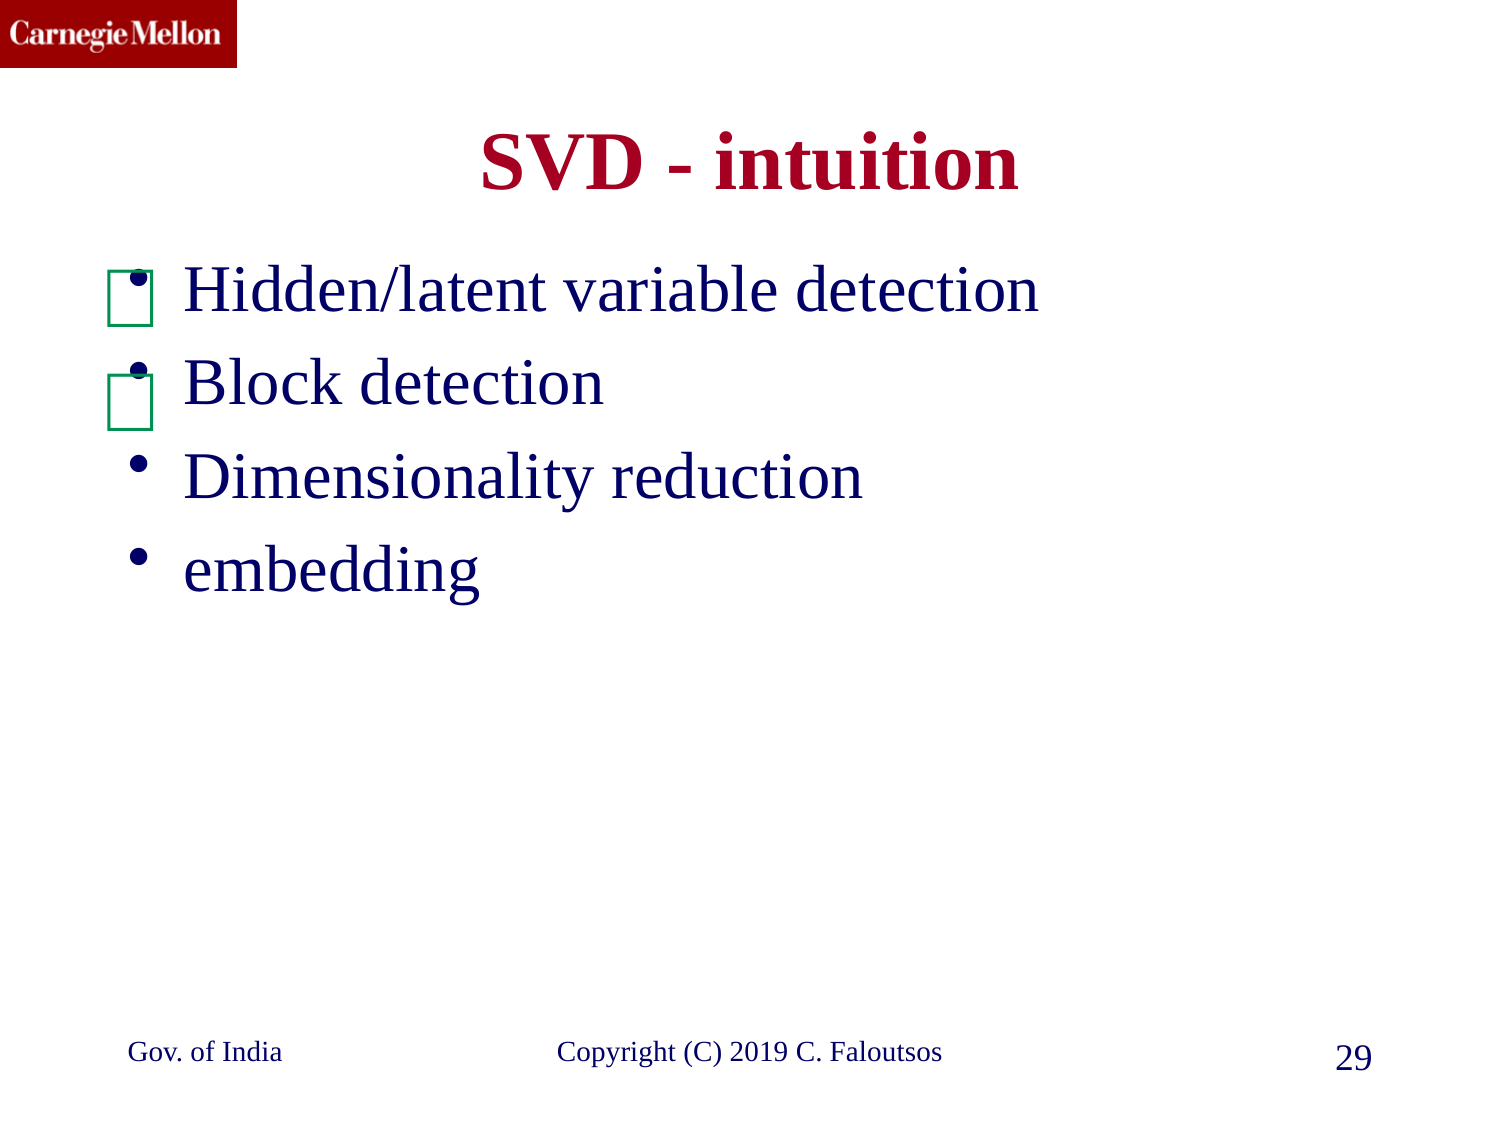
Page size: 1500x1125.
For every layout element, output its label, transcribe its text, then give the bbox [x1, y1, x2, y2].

text_box ✅ [85, 236, 178, 341]
title SVD - intuition [112, 99, 1388, 213]
text_box ✅ [85, 341, 178, 456]
slide_number Gov. of India [112, 1024, 426, 1101]
slide_number 29 [1074, 1024, 1388, 1101]
picture [0, 0, 237, 68]
footer Copyright (C) 2019 C. Faloutsos [512, 1024, 988, 1101]
list Hidden/latent variable detection Block detection Dimensionality reduction embedding [112, 237, 1388, 1001]
